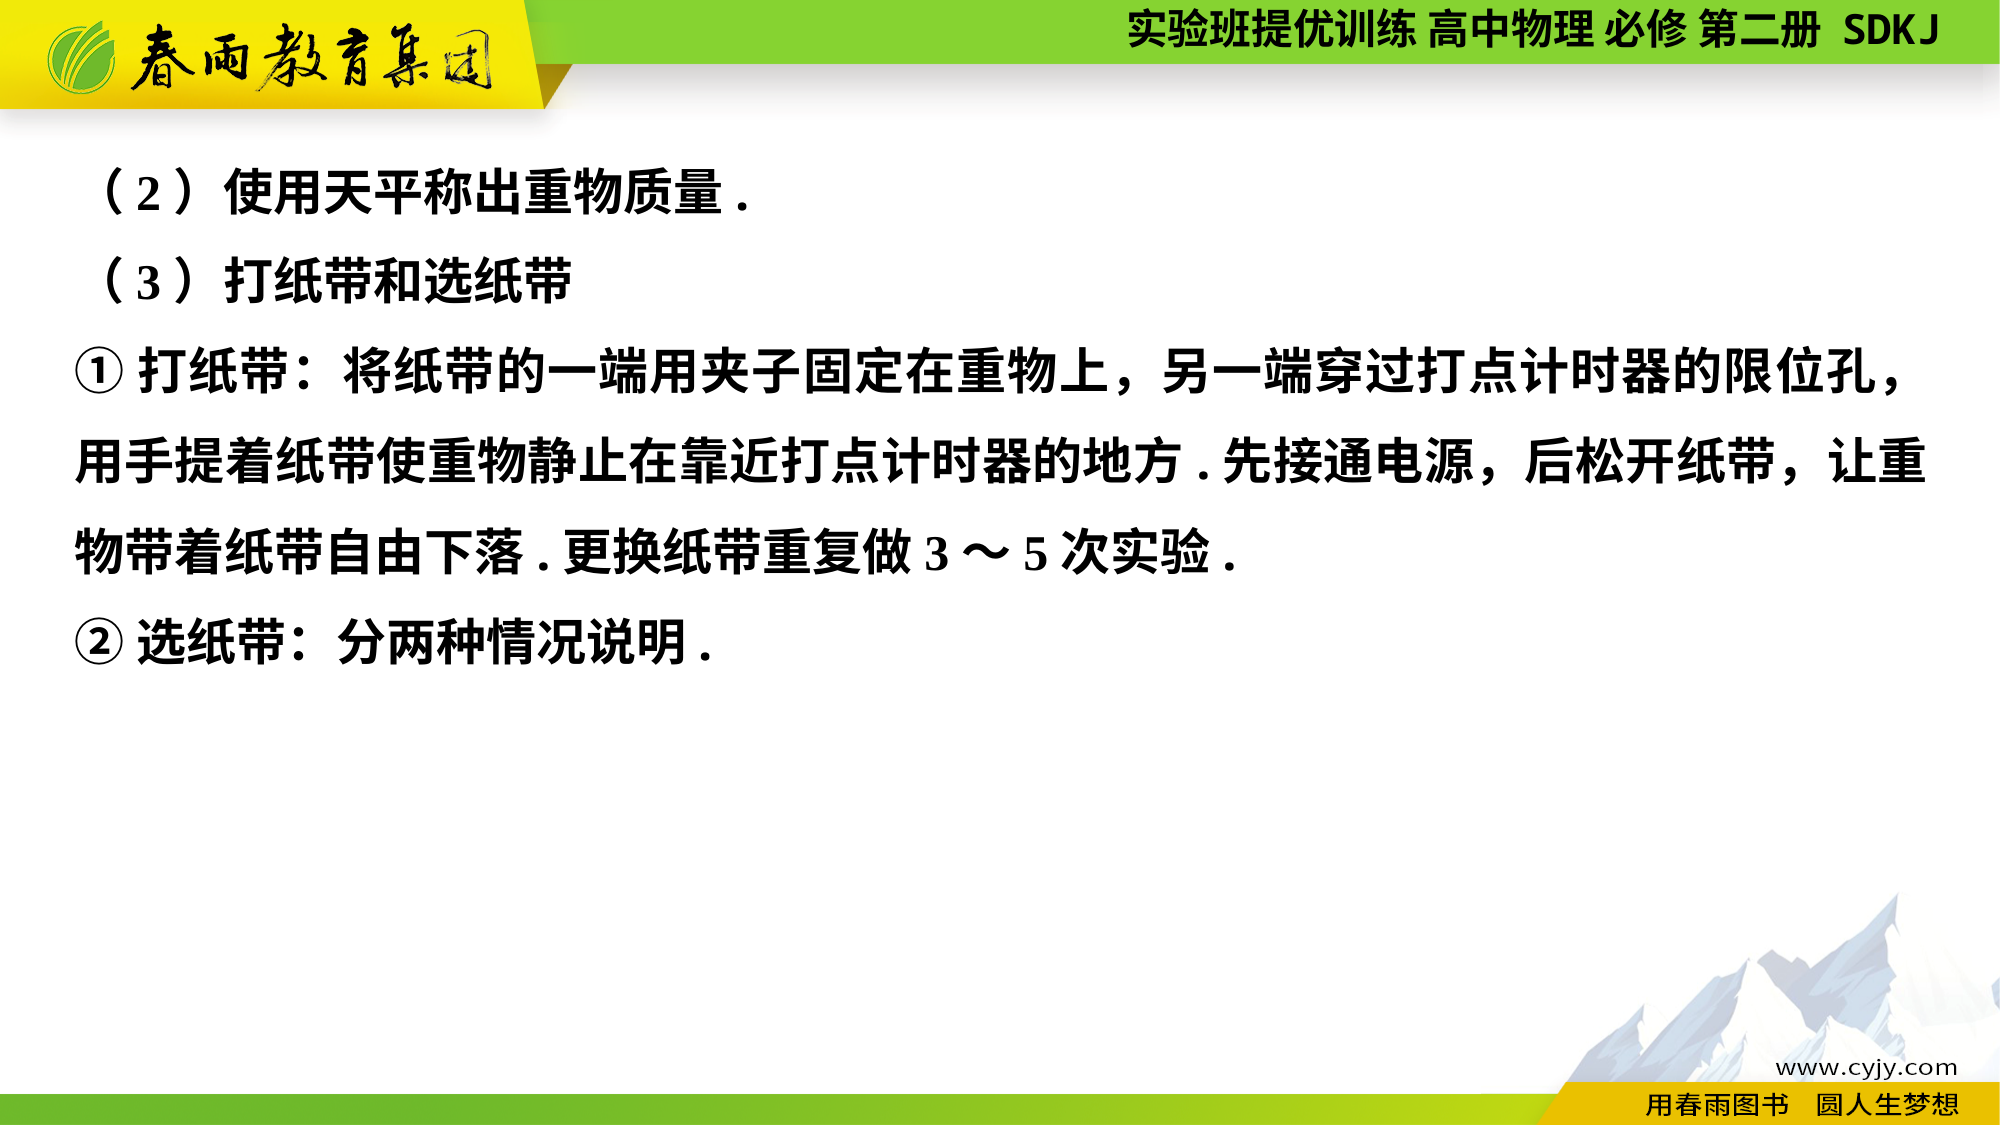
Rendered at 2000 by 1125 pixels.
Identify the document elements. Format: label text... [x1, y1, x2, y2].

list （2）使用天平称出重物质量. （3）打纸带和选纸带 ①打纸带：将纸带的一端用夹子固定在重物上，另一端穿过打点计时器的限位孔，用手提着纸带使重物静止在靠近打点计时器的地方.先接通电源，后松开纸带，让重物带着纸带自由下落.更换纸带重复做3～5次实验. ②选纸带：分两种情况说明. [59, 122, 1944, 672]
picture [0, 0, 2000, 1125]
